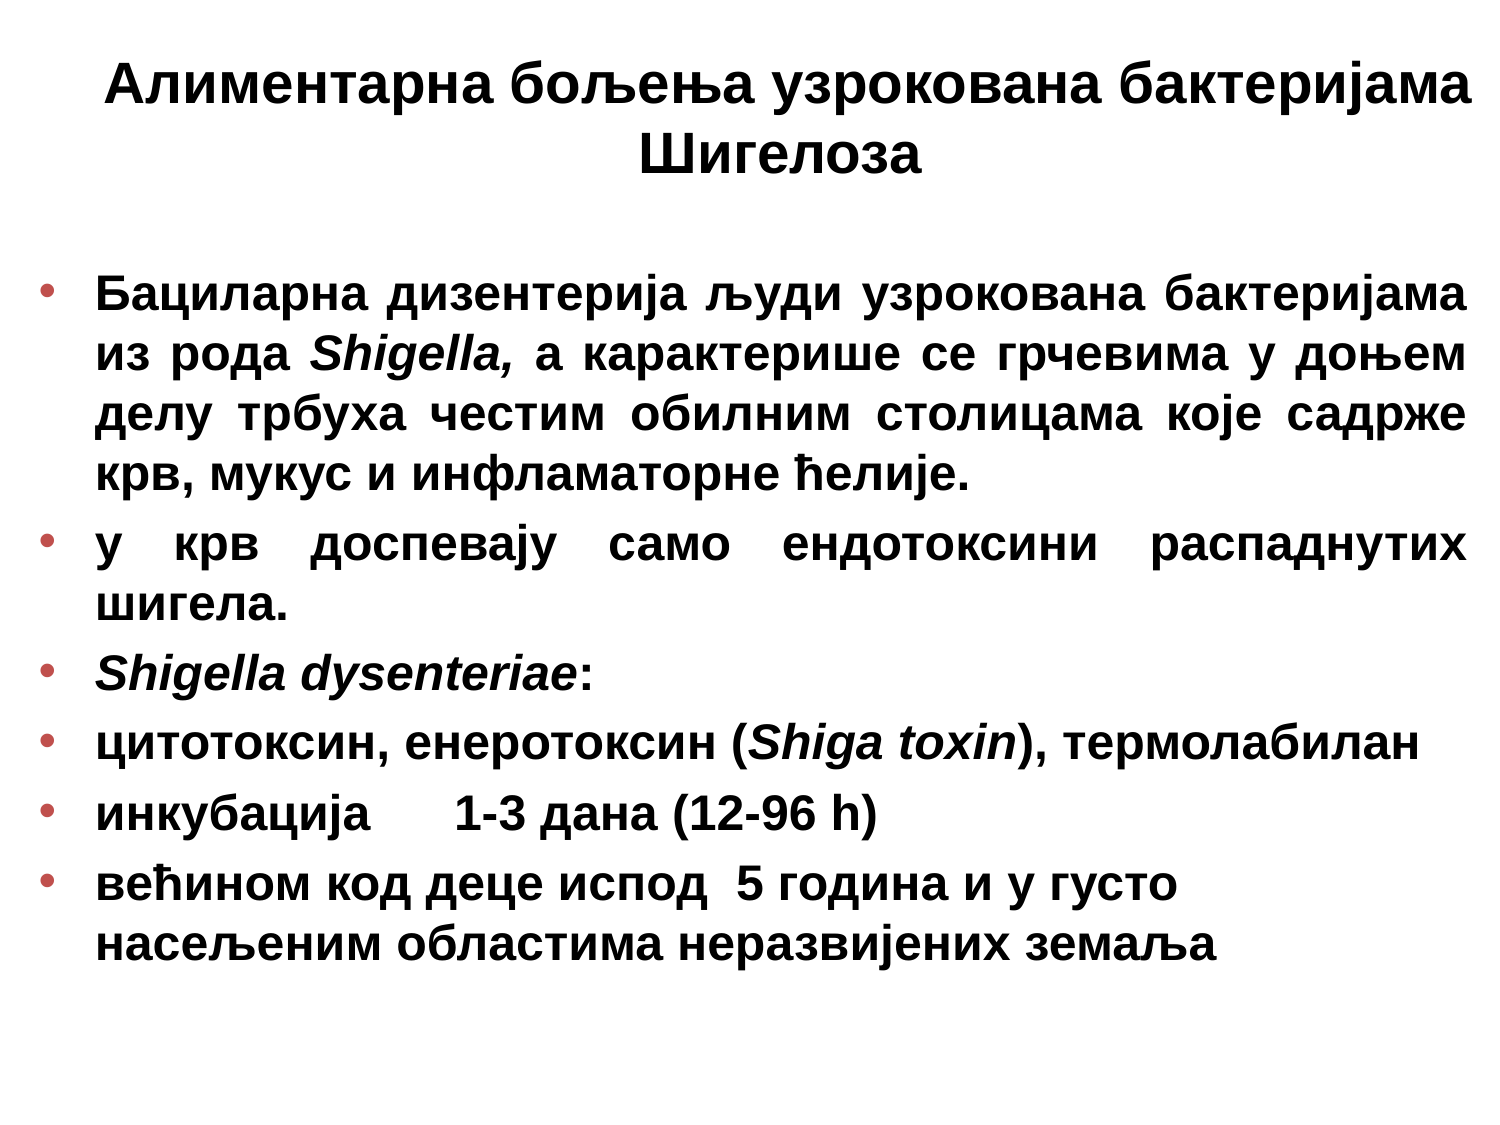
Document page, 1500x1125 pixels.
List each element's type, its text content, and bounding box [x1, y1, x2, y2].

title Алиментарна бољења узрокована бактеријама Шигелоза [76, 56, 1500, 244]
list Бациларна дизентерија људи узрокована бактеријама из рода Shigella, а карактерише се грчевима у доњем делу трбуха честим обилним столицама које садрже крв, мукус и инфламаторне ћелије. у крв доспевају само ендотоксини распаднутих шигела. Shigella dysenteriae: цитотоксин, енеротоксин (Shiga toxin), термолабилан инкубација 1-3 дана (12-96 h) већином код деце испод 5 година и у густо насељеним областима неразвијених земаља [23, 172, 1483, 1125]
